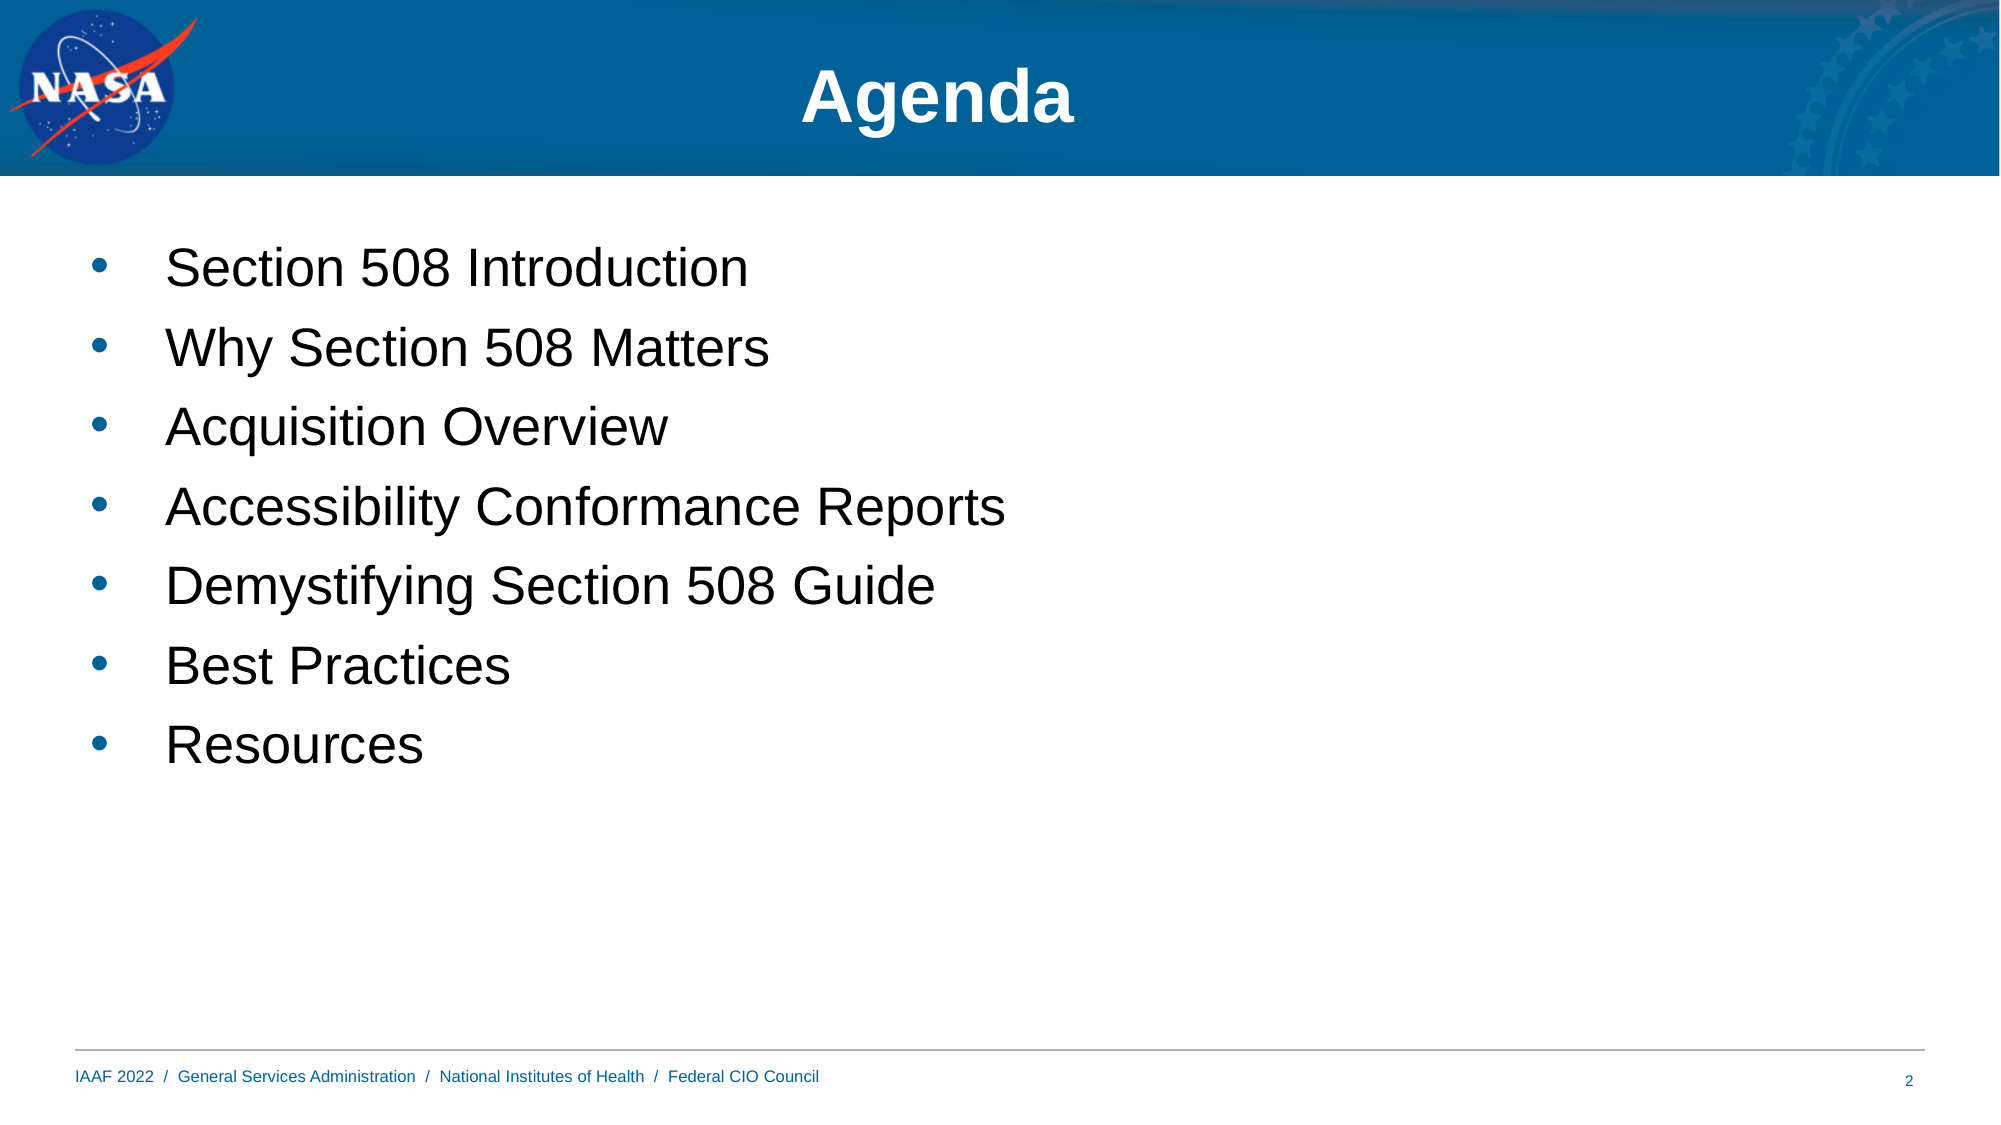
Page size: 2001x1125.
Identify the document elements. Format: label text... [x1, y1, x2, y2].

title Agenda [75, 52, 1800, 128]
list Section 508 Introduction Why Section 508 Matters Acquisition Overview Accessibility Conformance Reports Demystifying Section 508 Guide Best Practices Resources [75, 224, 1925, 1035]
picture [0, 0, 2000, 186]
slide_number 2 [1880, 1065, 1925, 1095]
